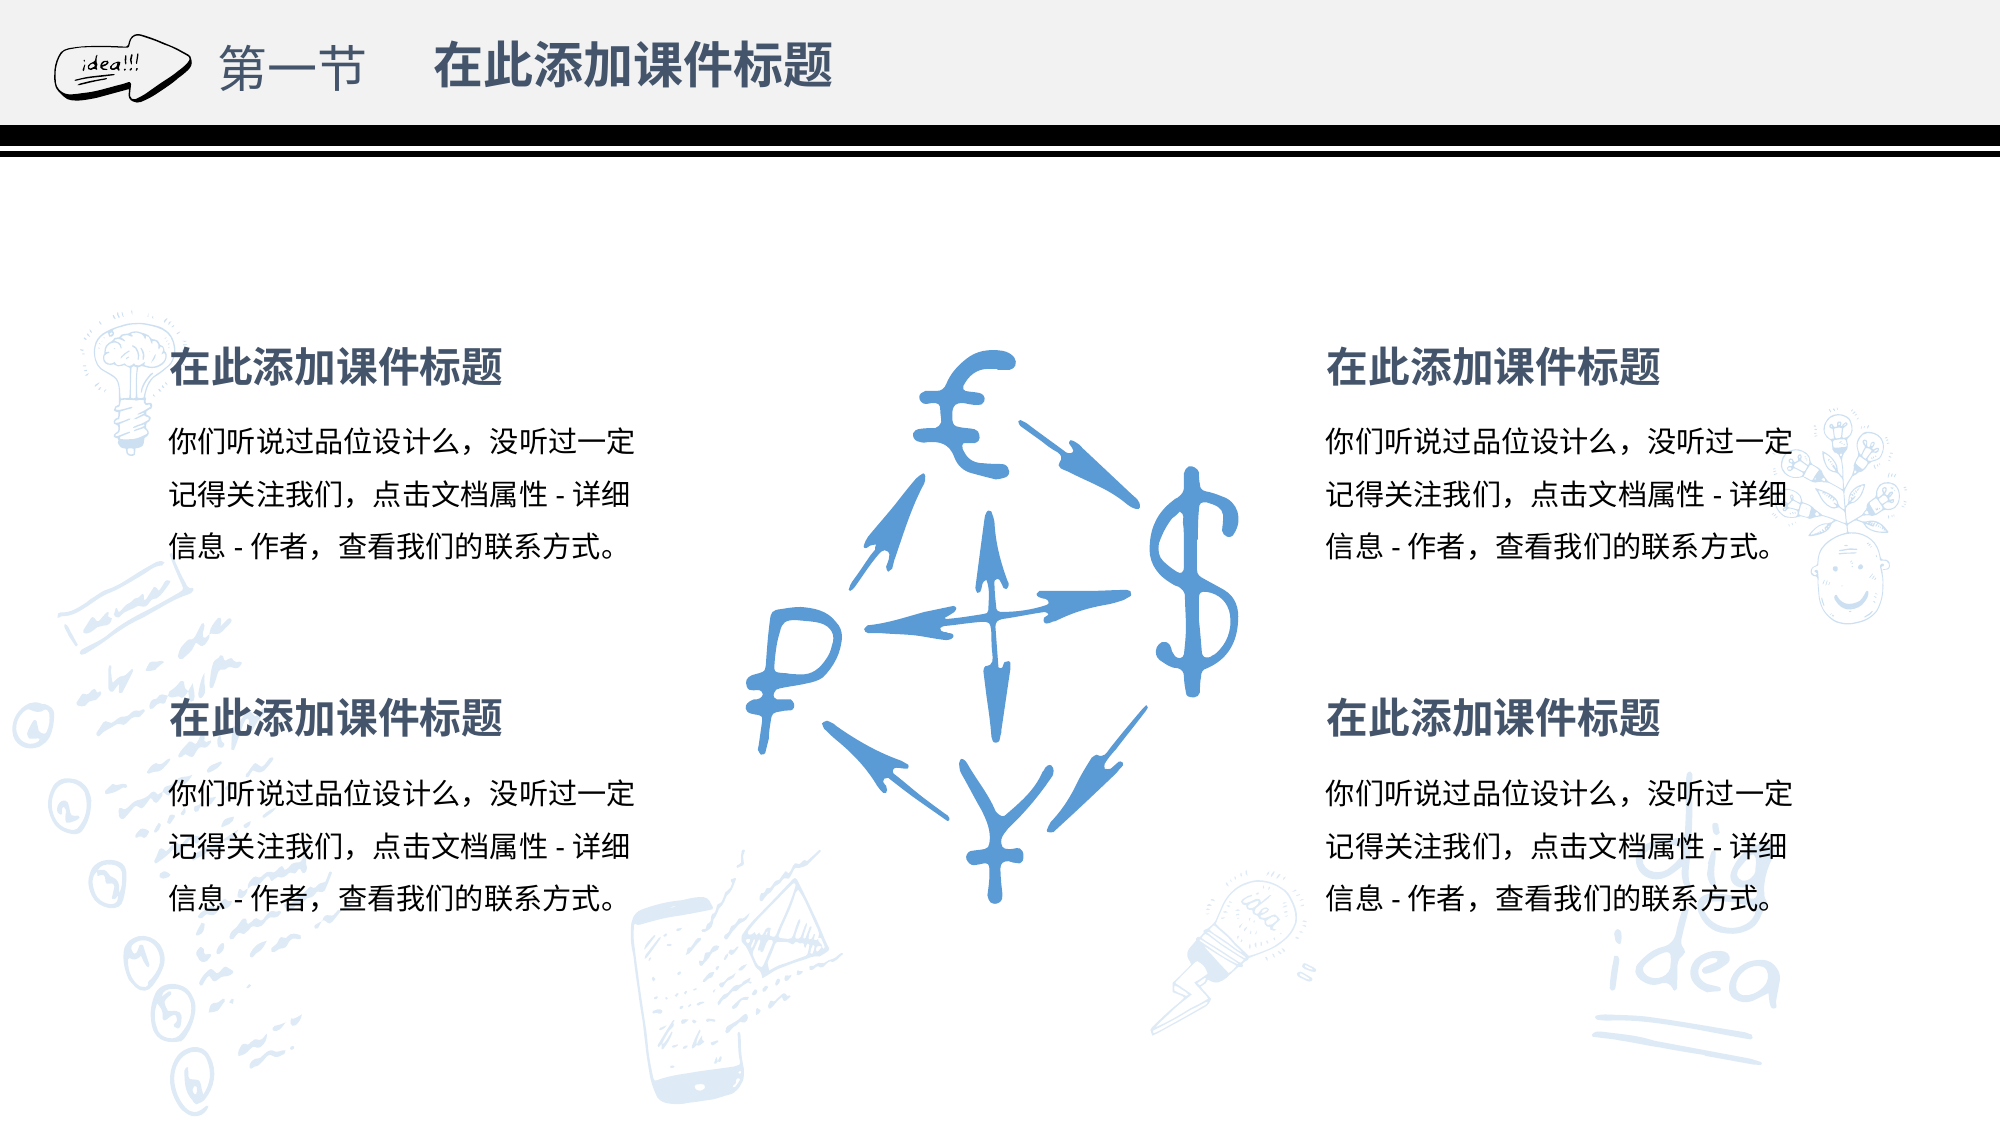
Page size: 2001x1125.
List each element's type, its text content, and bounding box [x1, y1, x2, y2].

text_box [864, 510, 1132, 743]
text_box [1046, 705, 1148, 833]
text_box 在此添加课件标题 [154, 333, 519, 398]
text_box [821, 720, 950, 821]
text_box [913, 350, 1016, 480]
text_box [848, 473, 926, 591]
text_box 你们听说过品位设计么，没听过一定记得关注我们，点击文档属性-详细信息-作者，查看我们的联系方式。 [153, 398, 673, 571]
text_box 第一节 [202, 30, 383, 105]
text_box 在此添加课件标题 [1312, 333, 1676, 398]
text_box [745, 606, 843, 755]
text_box [959, 758, 1054, 904]
text_box 你们听说过品位设计么，没听过一定记得关注我们，点击文档属性-详细信息-作者，查看我们的联系方式。 [153, 750, 673, 923]
text_box 在此添加课件标题 [418, 25, 848, 101]
text_box 你们听说过品位设计么，没听过一定记得关注我们，点击文档属性-详细信息-作者，查看我们的联系方式。 [1311, 750, 1830, 923]
text_box [54, 34, 192, 103]
text_box 在此添加课件标题 [1312, 684, 1676, 750]
text_box [1149, 466, 1239, 698]
text_box 在此添加课件标题 [154, 684, 519, 750]
text_box [0, 0, 2000, 125]
text_box [1018, 420, 1140, 509]
text_box 你们听说过品位设计么，没听过一定记得关注我们，点击文档属性-详细信息-作者，查看我们的联系方式。 [1311, 398, 1830, 571]
